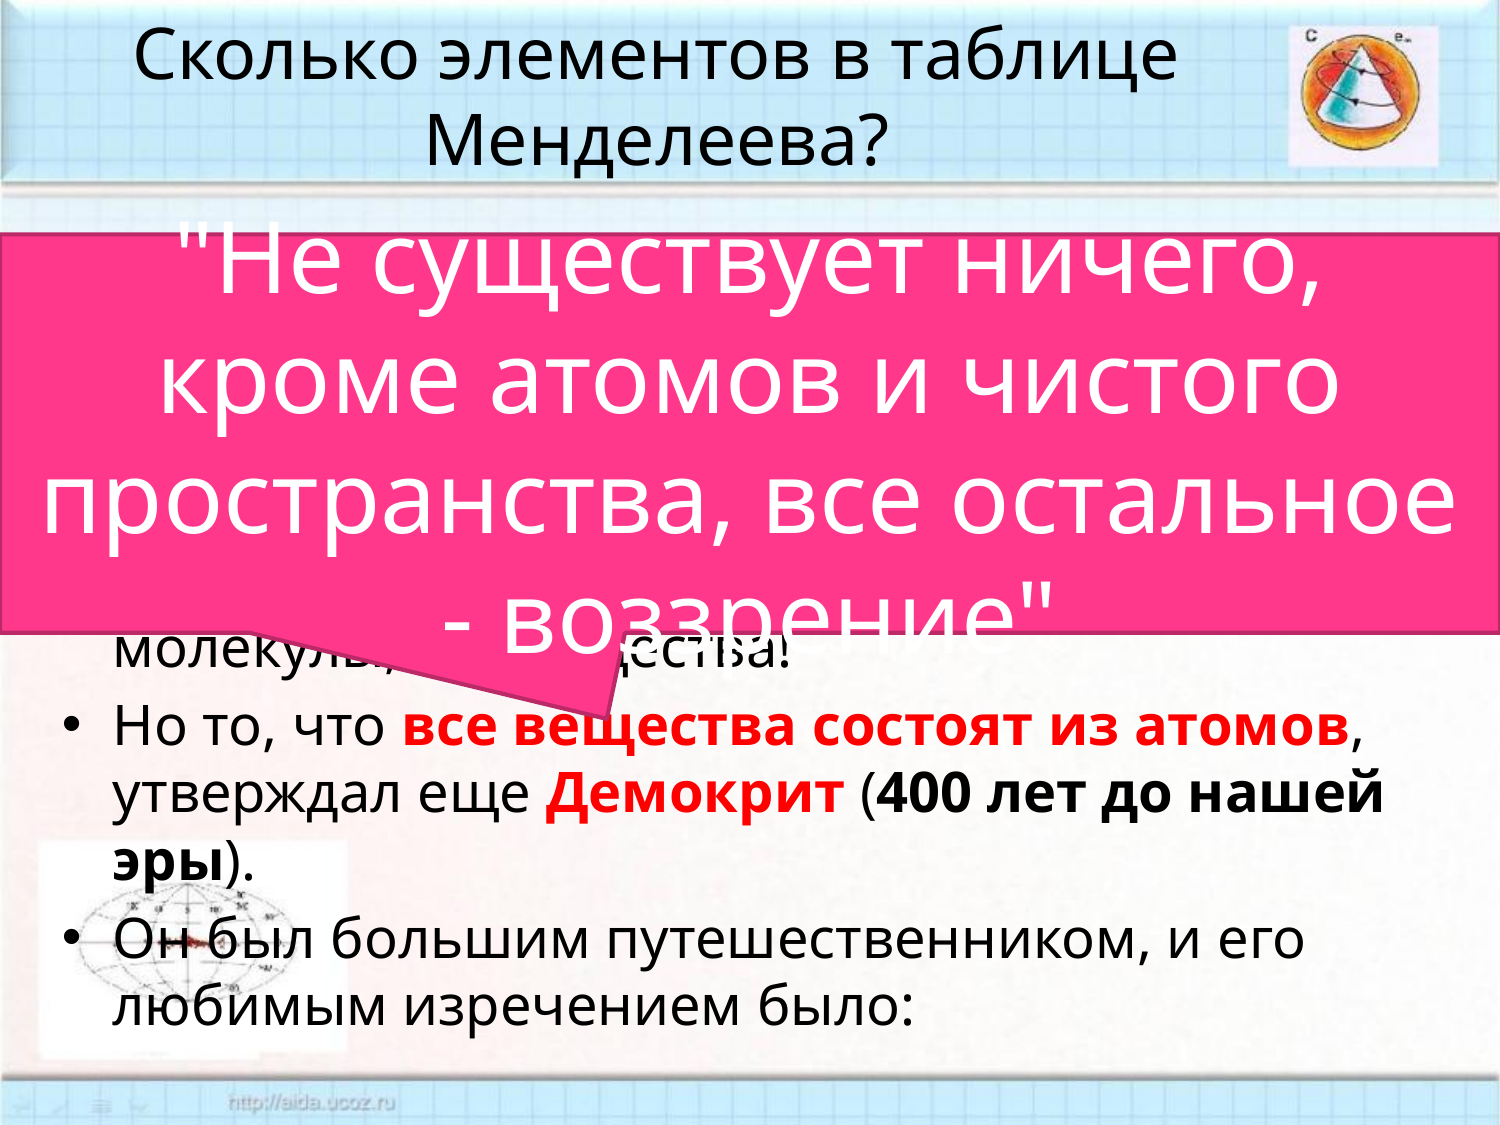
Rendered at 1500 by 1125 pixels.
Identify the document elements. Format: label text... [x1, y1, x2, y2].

list Всего лишь 92. Как? Там больше? Верно, но все остальные - искусственно полученные, они в природе не встречаются. Итак - 92 атома. Из них тоже можно составить молекулы, т.е. вещества! Но то, что все вещества состоят из атомов, утверждал еще Демокрит (400 лет до нашей эры). Он был большим путешественником, и его любимым изречением было: [46, 635, 1477, 1055]
picture [0, 0, 1500, 232]
title Сколько элементов в таблице Менделеева? [0, 0, 1313, 188]
text_box "Не существует ничего, кроме атомов и чистого пространства, все остальное - воззрение" [0, 232, 1500, 721]
picture [0, 635, 1500, 1125]
